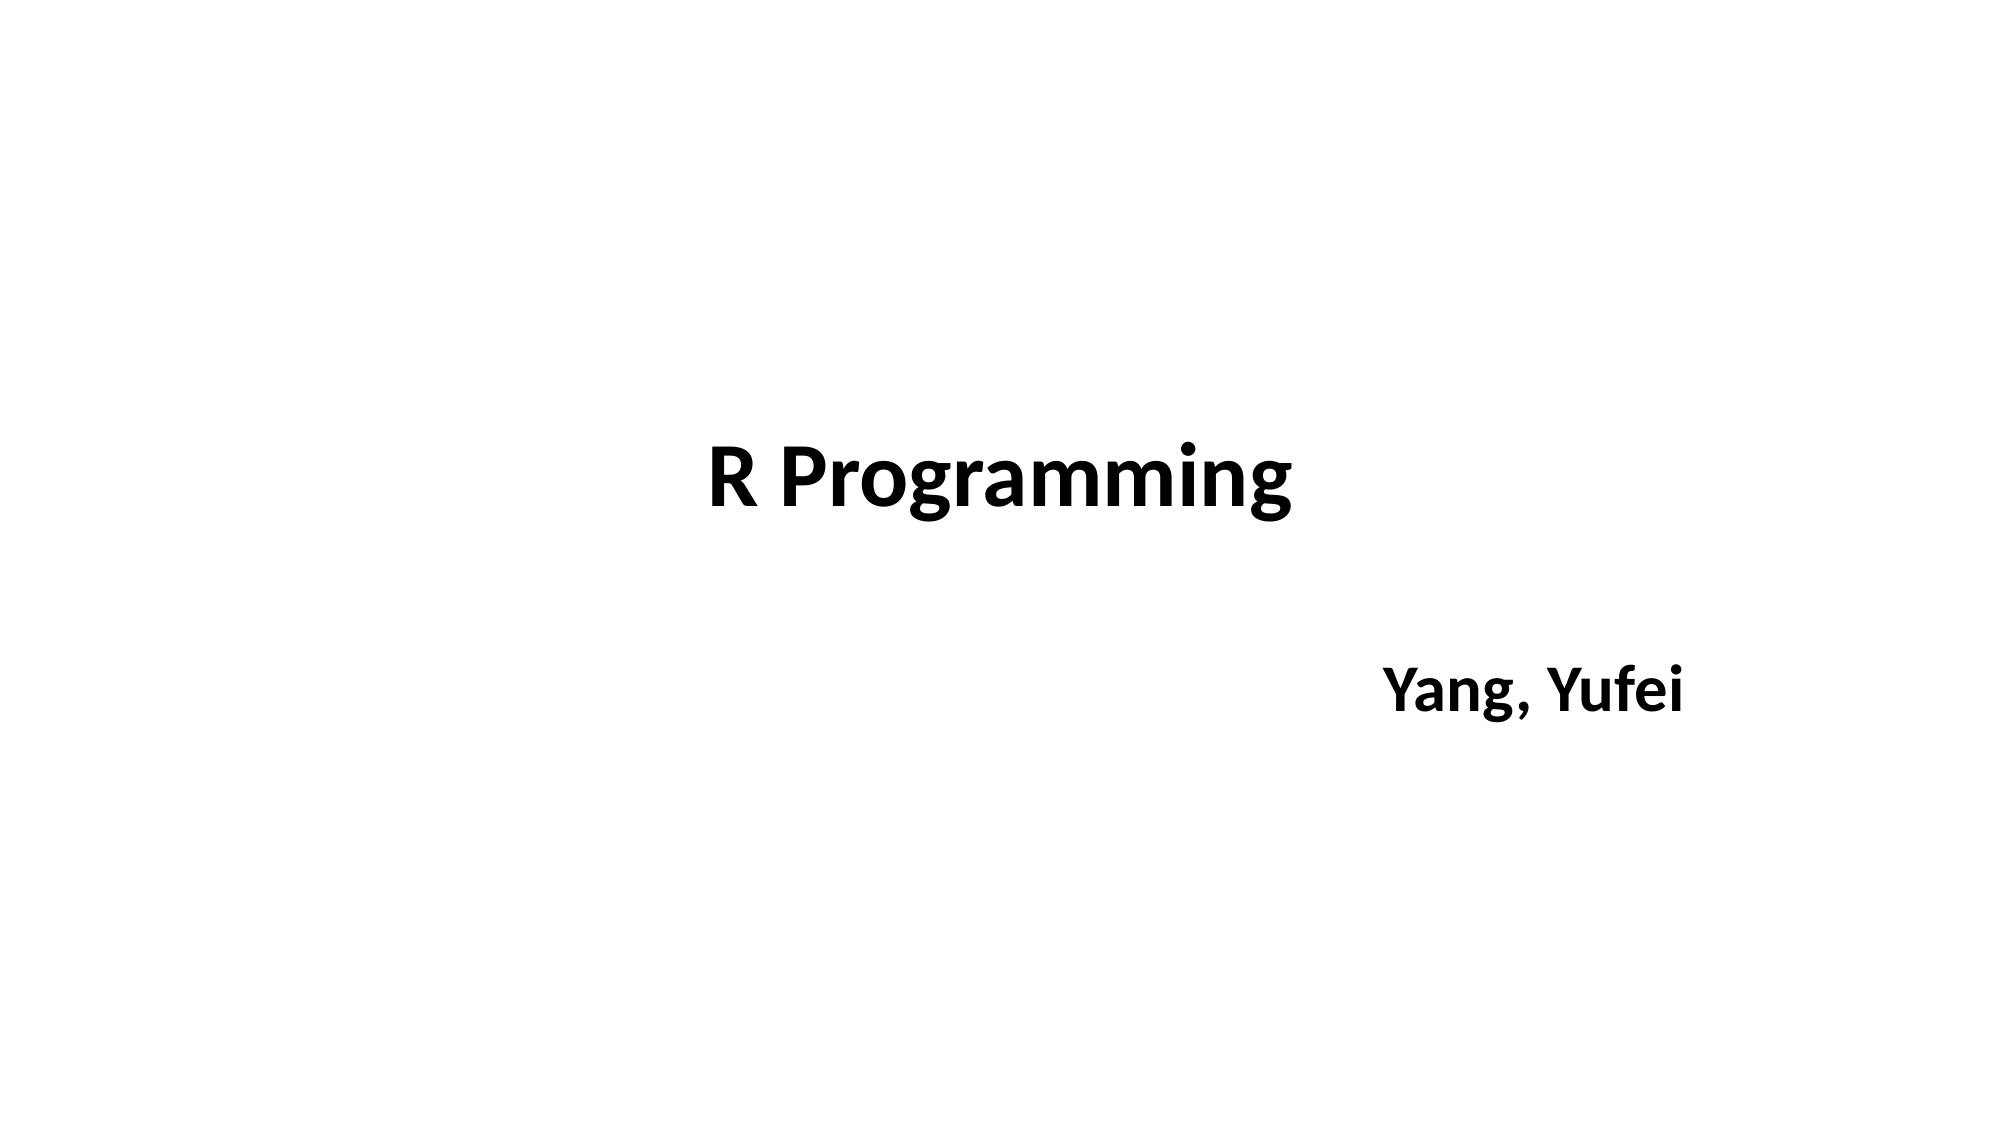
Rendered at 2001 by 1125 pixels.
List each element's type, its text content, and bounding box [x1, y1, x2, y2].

title R Programming [150, 349, 1850, 591]
subtitle Yang, Yufei [300, 637, 1700, 925]
